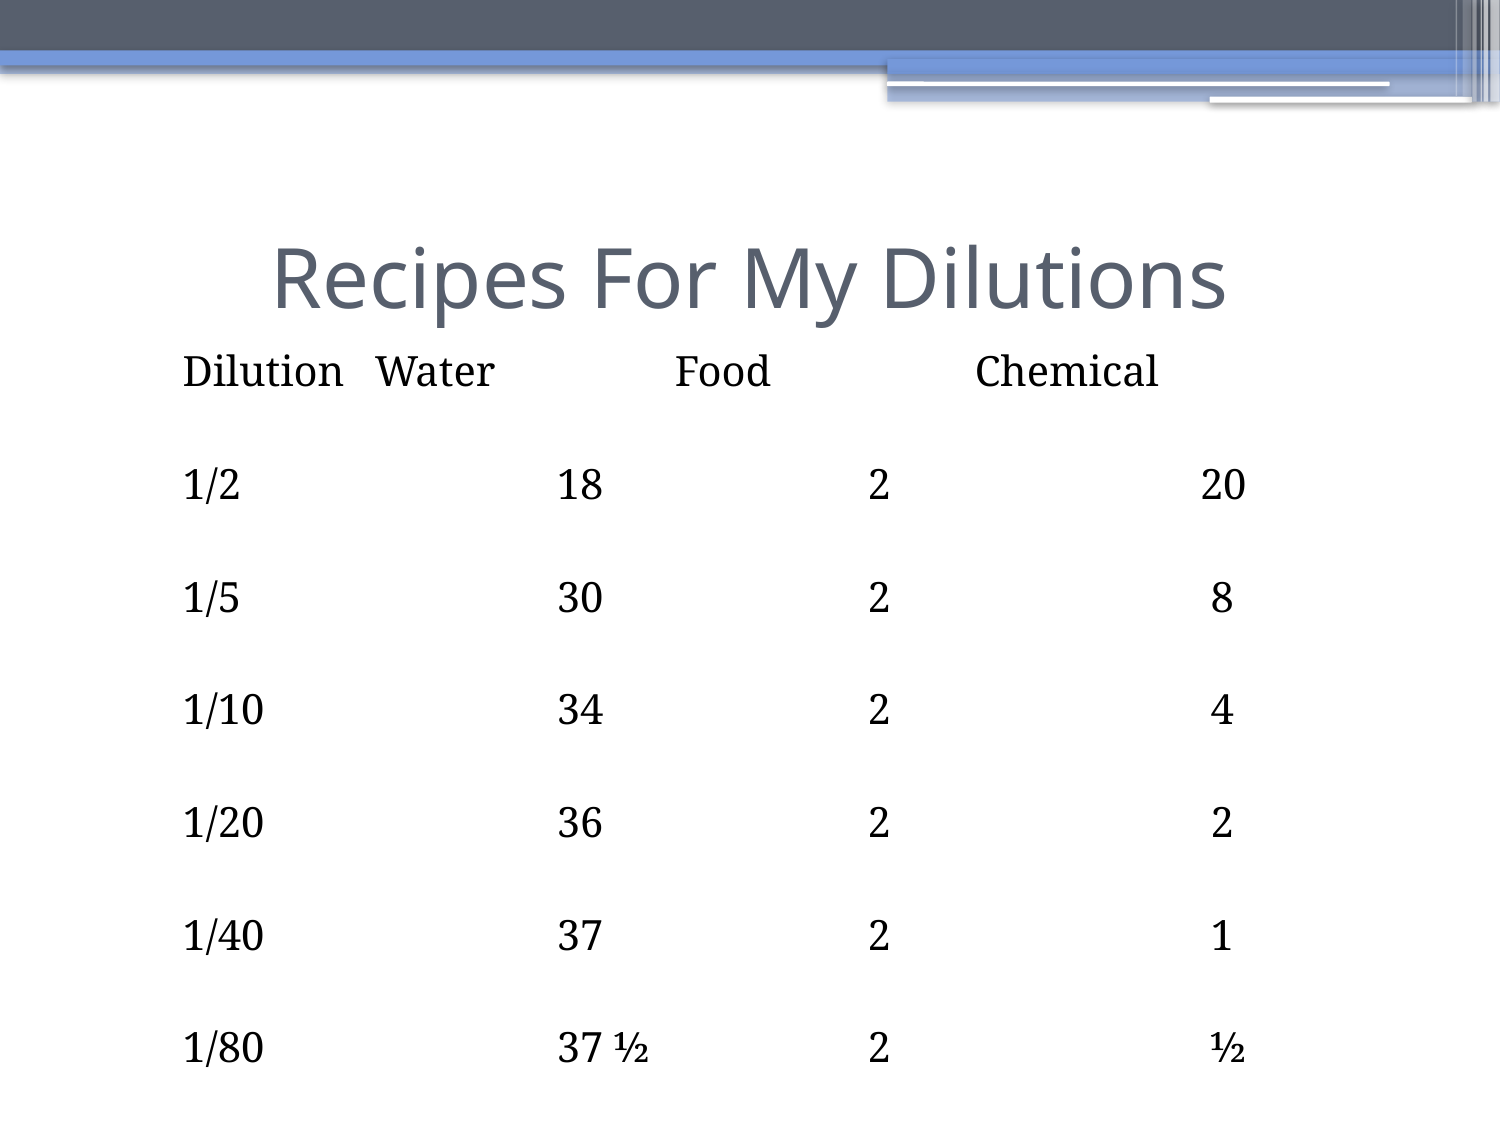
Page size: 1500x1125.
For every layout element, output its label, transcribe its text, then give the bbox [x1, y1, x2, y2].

title Recipes For My Dilutions [75, 187, 1425, 363]
list Dilution Water Food Chemical 1/2 18 2 20 1/5 30 2 8 1/10 34 2 4 1/20 36 2 2 1/40 37 2 1 1/80 37 ½ 2 ½ [150, 337, 1338, 1100]
